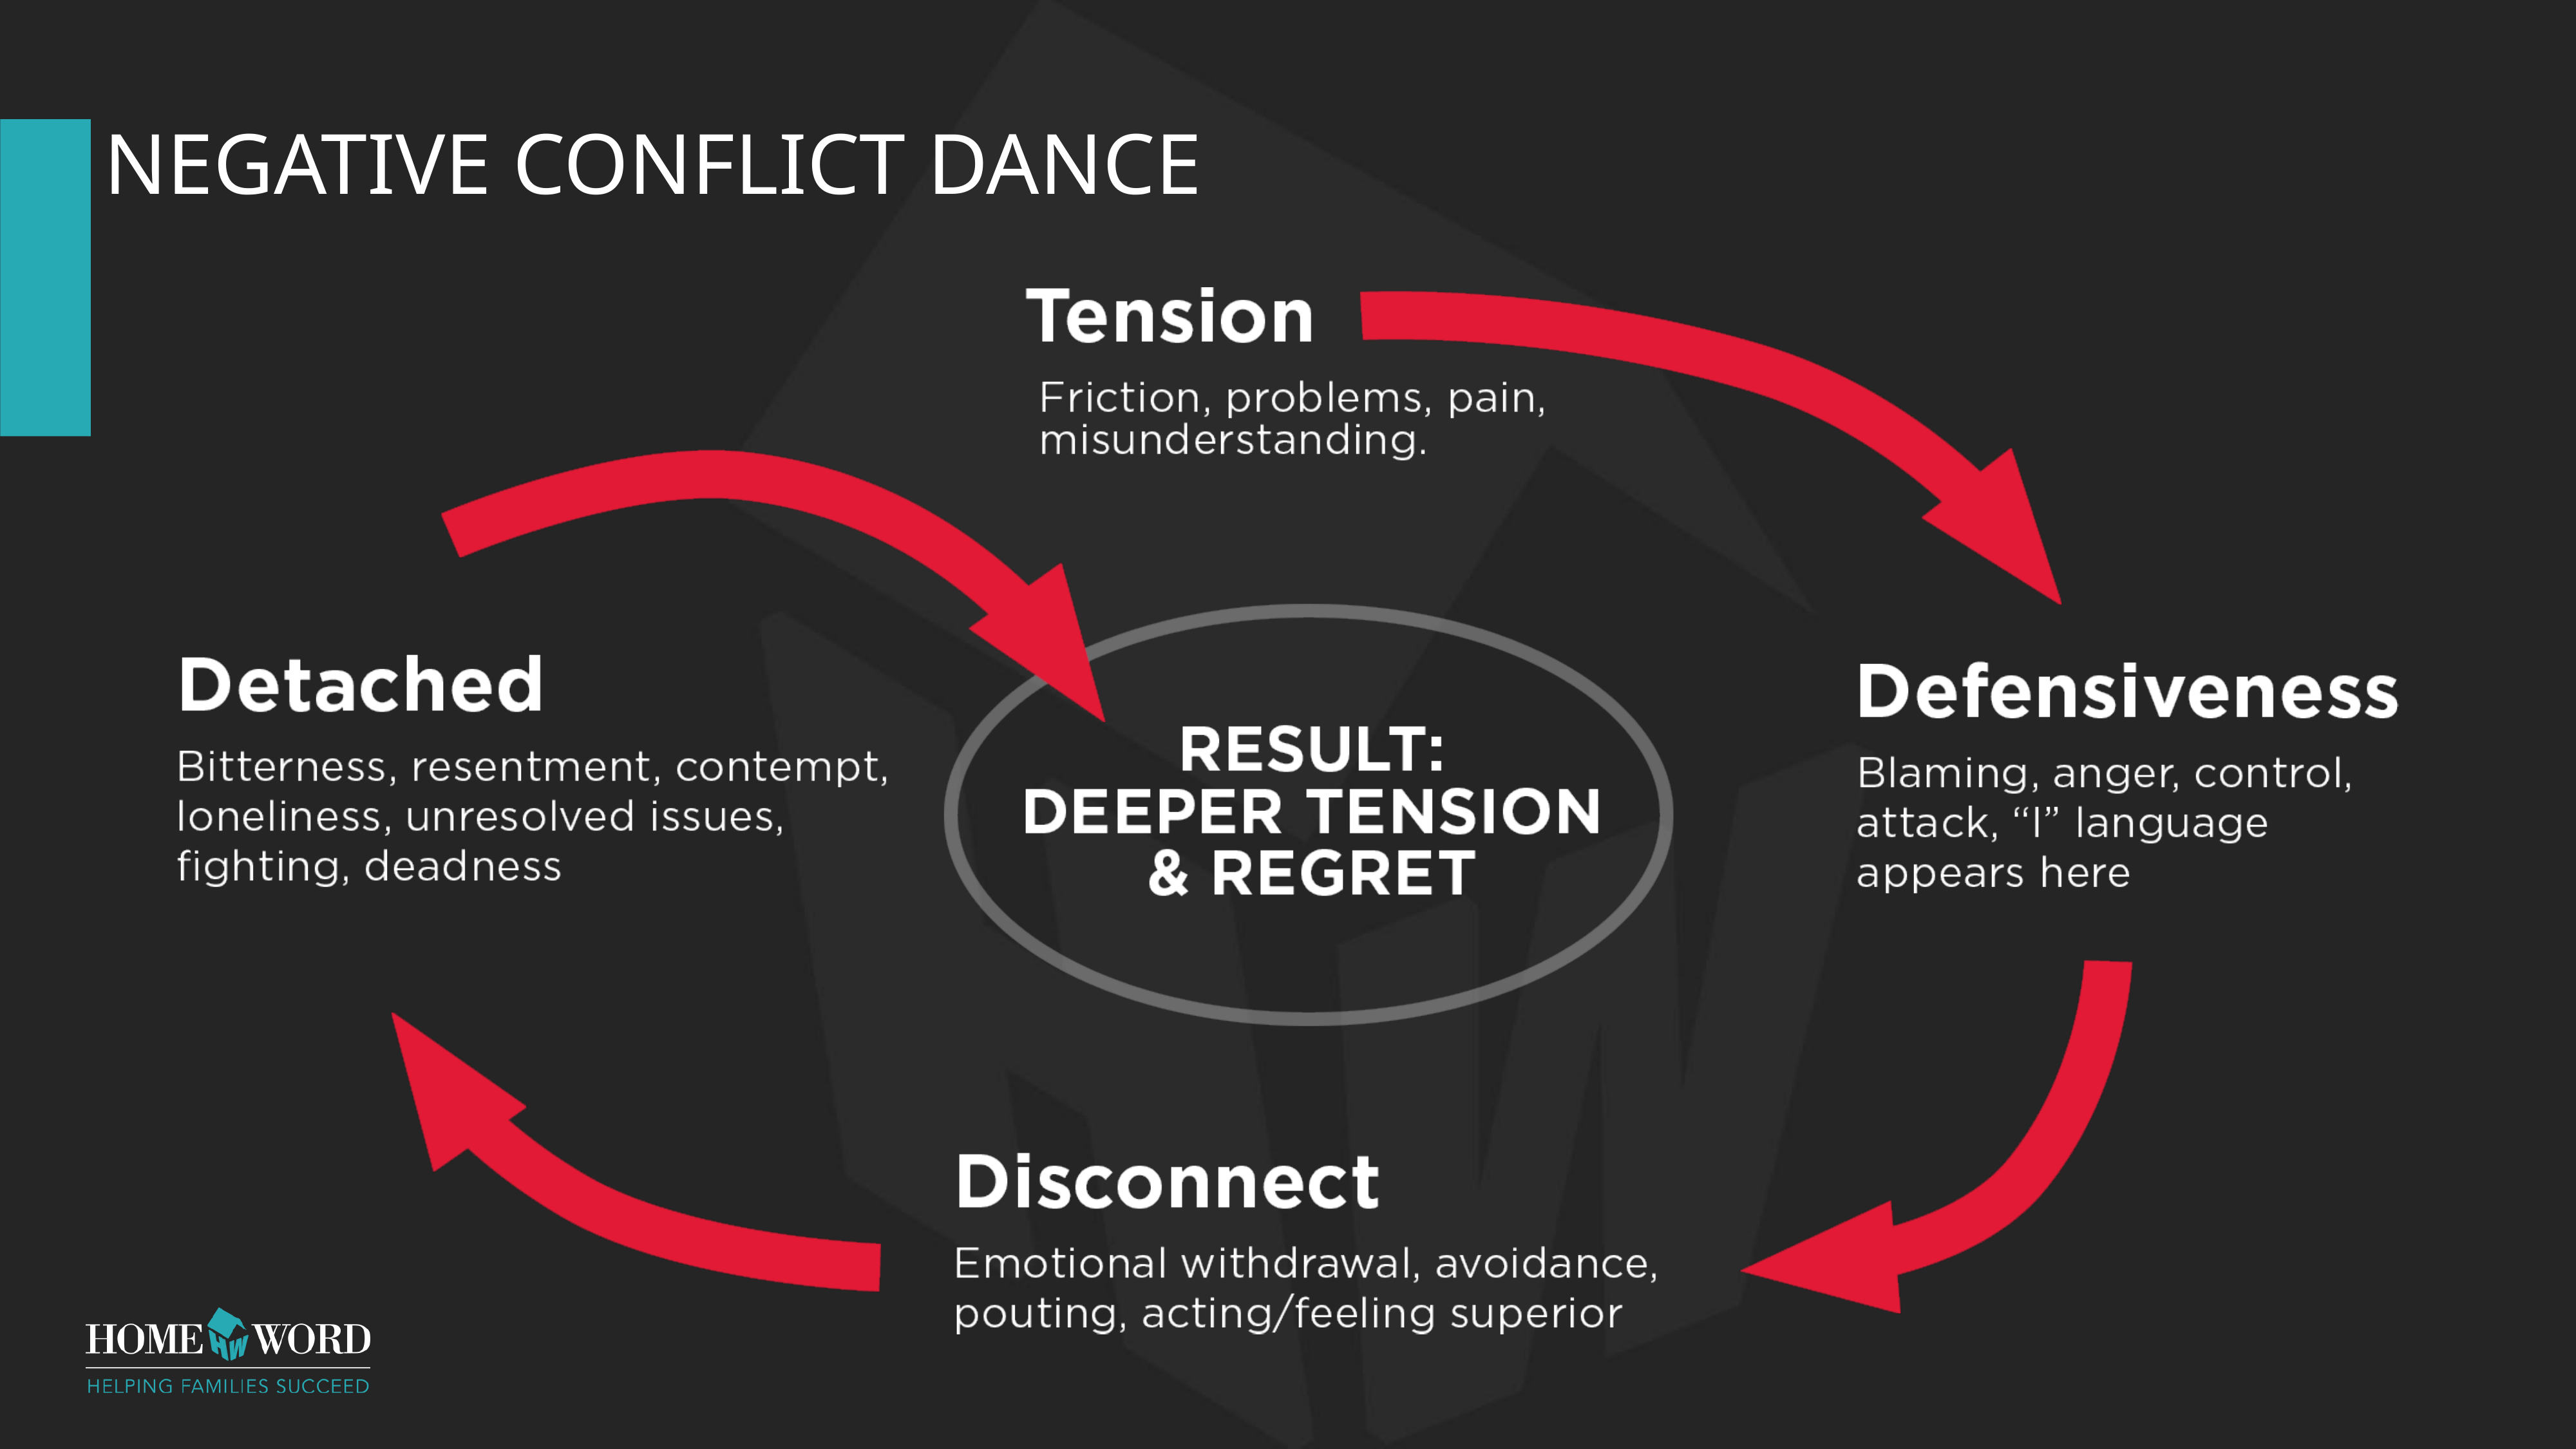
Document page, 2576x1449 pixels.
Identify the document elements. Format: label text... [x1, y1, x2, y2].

title Negative conflict dance [98, 0, 2148, 333]
picture [0, 0, 2576, 1449]
